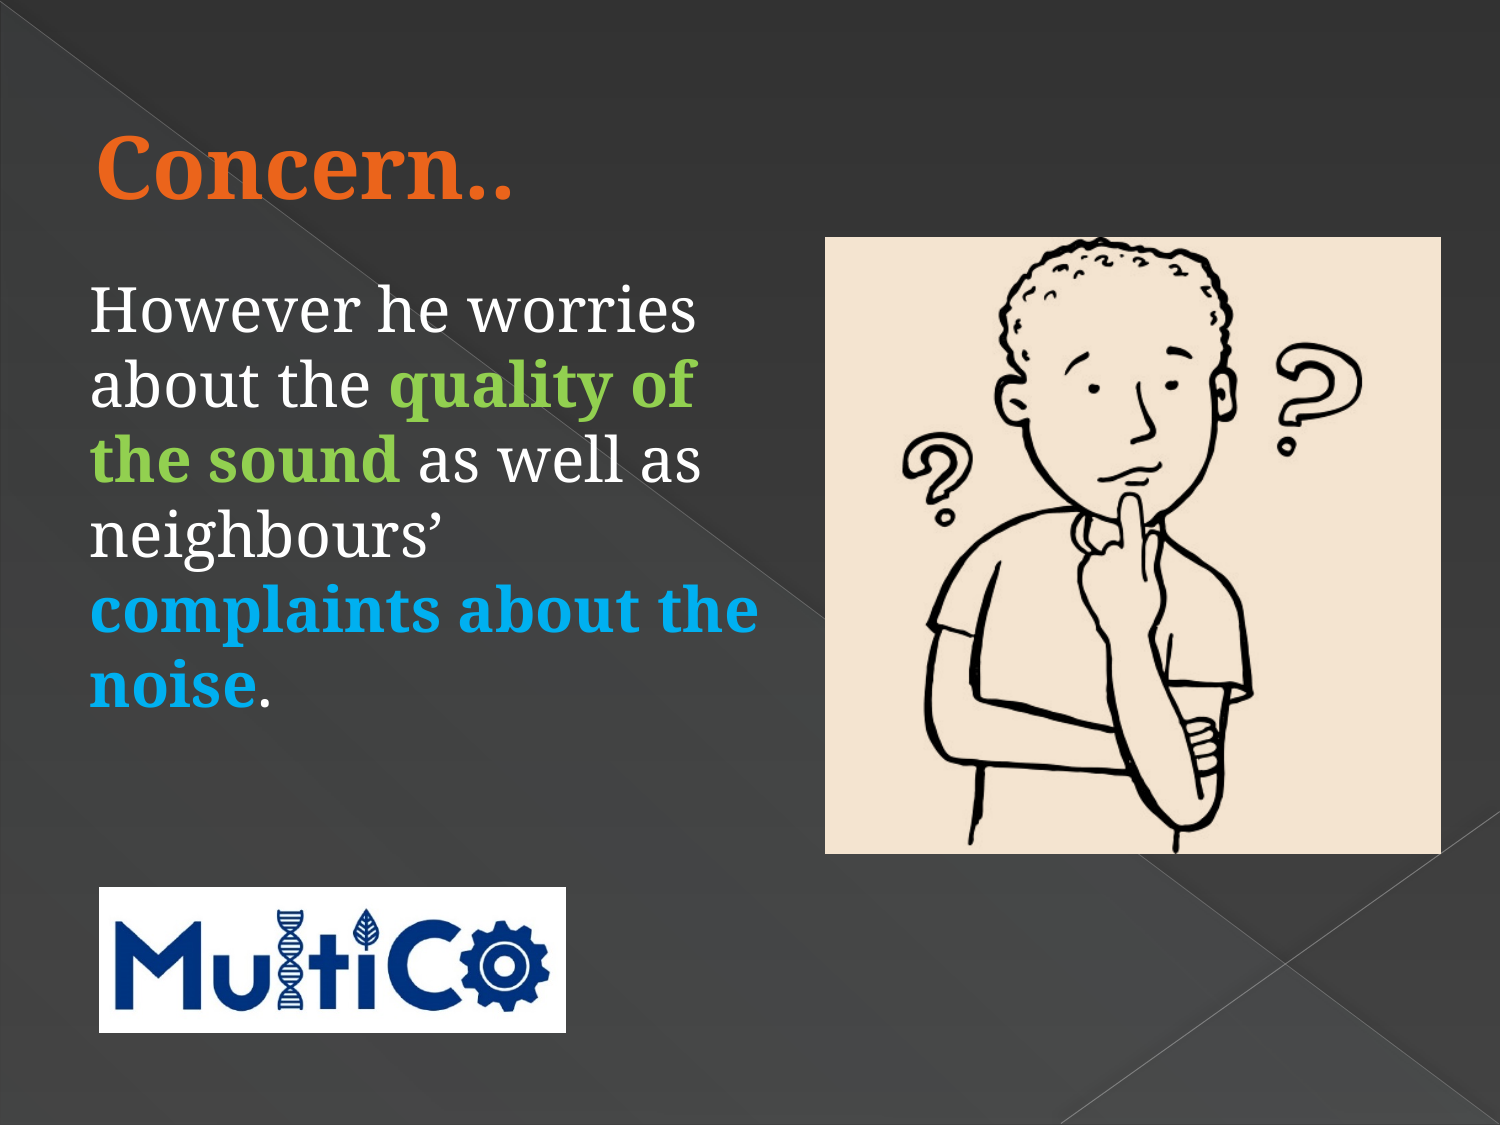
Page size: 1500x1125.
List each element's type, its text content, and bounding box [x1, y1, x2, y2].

picture [99, 887, 566, 1034]
title Concern.. [0, 50, 1350, 280]
picture [824, 237, 1441, 854]
list However he worries about the quality of the sound as well as neighbours’ complaints about the noise. [75, 262, 813, 1005]
